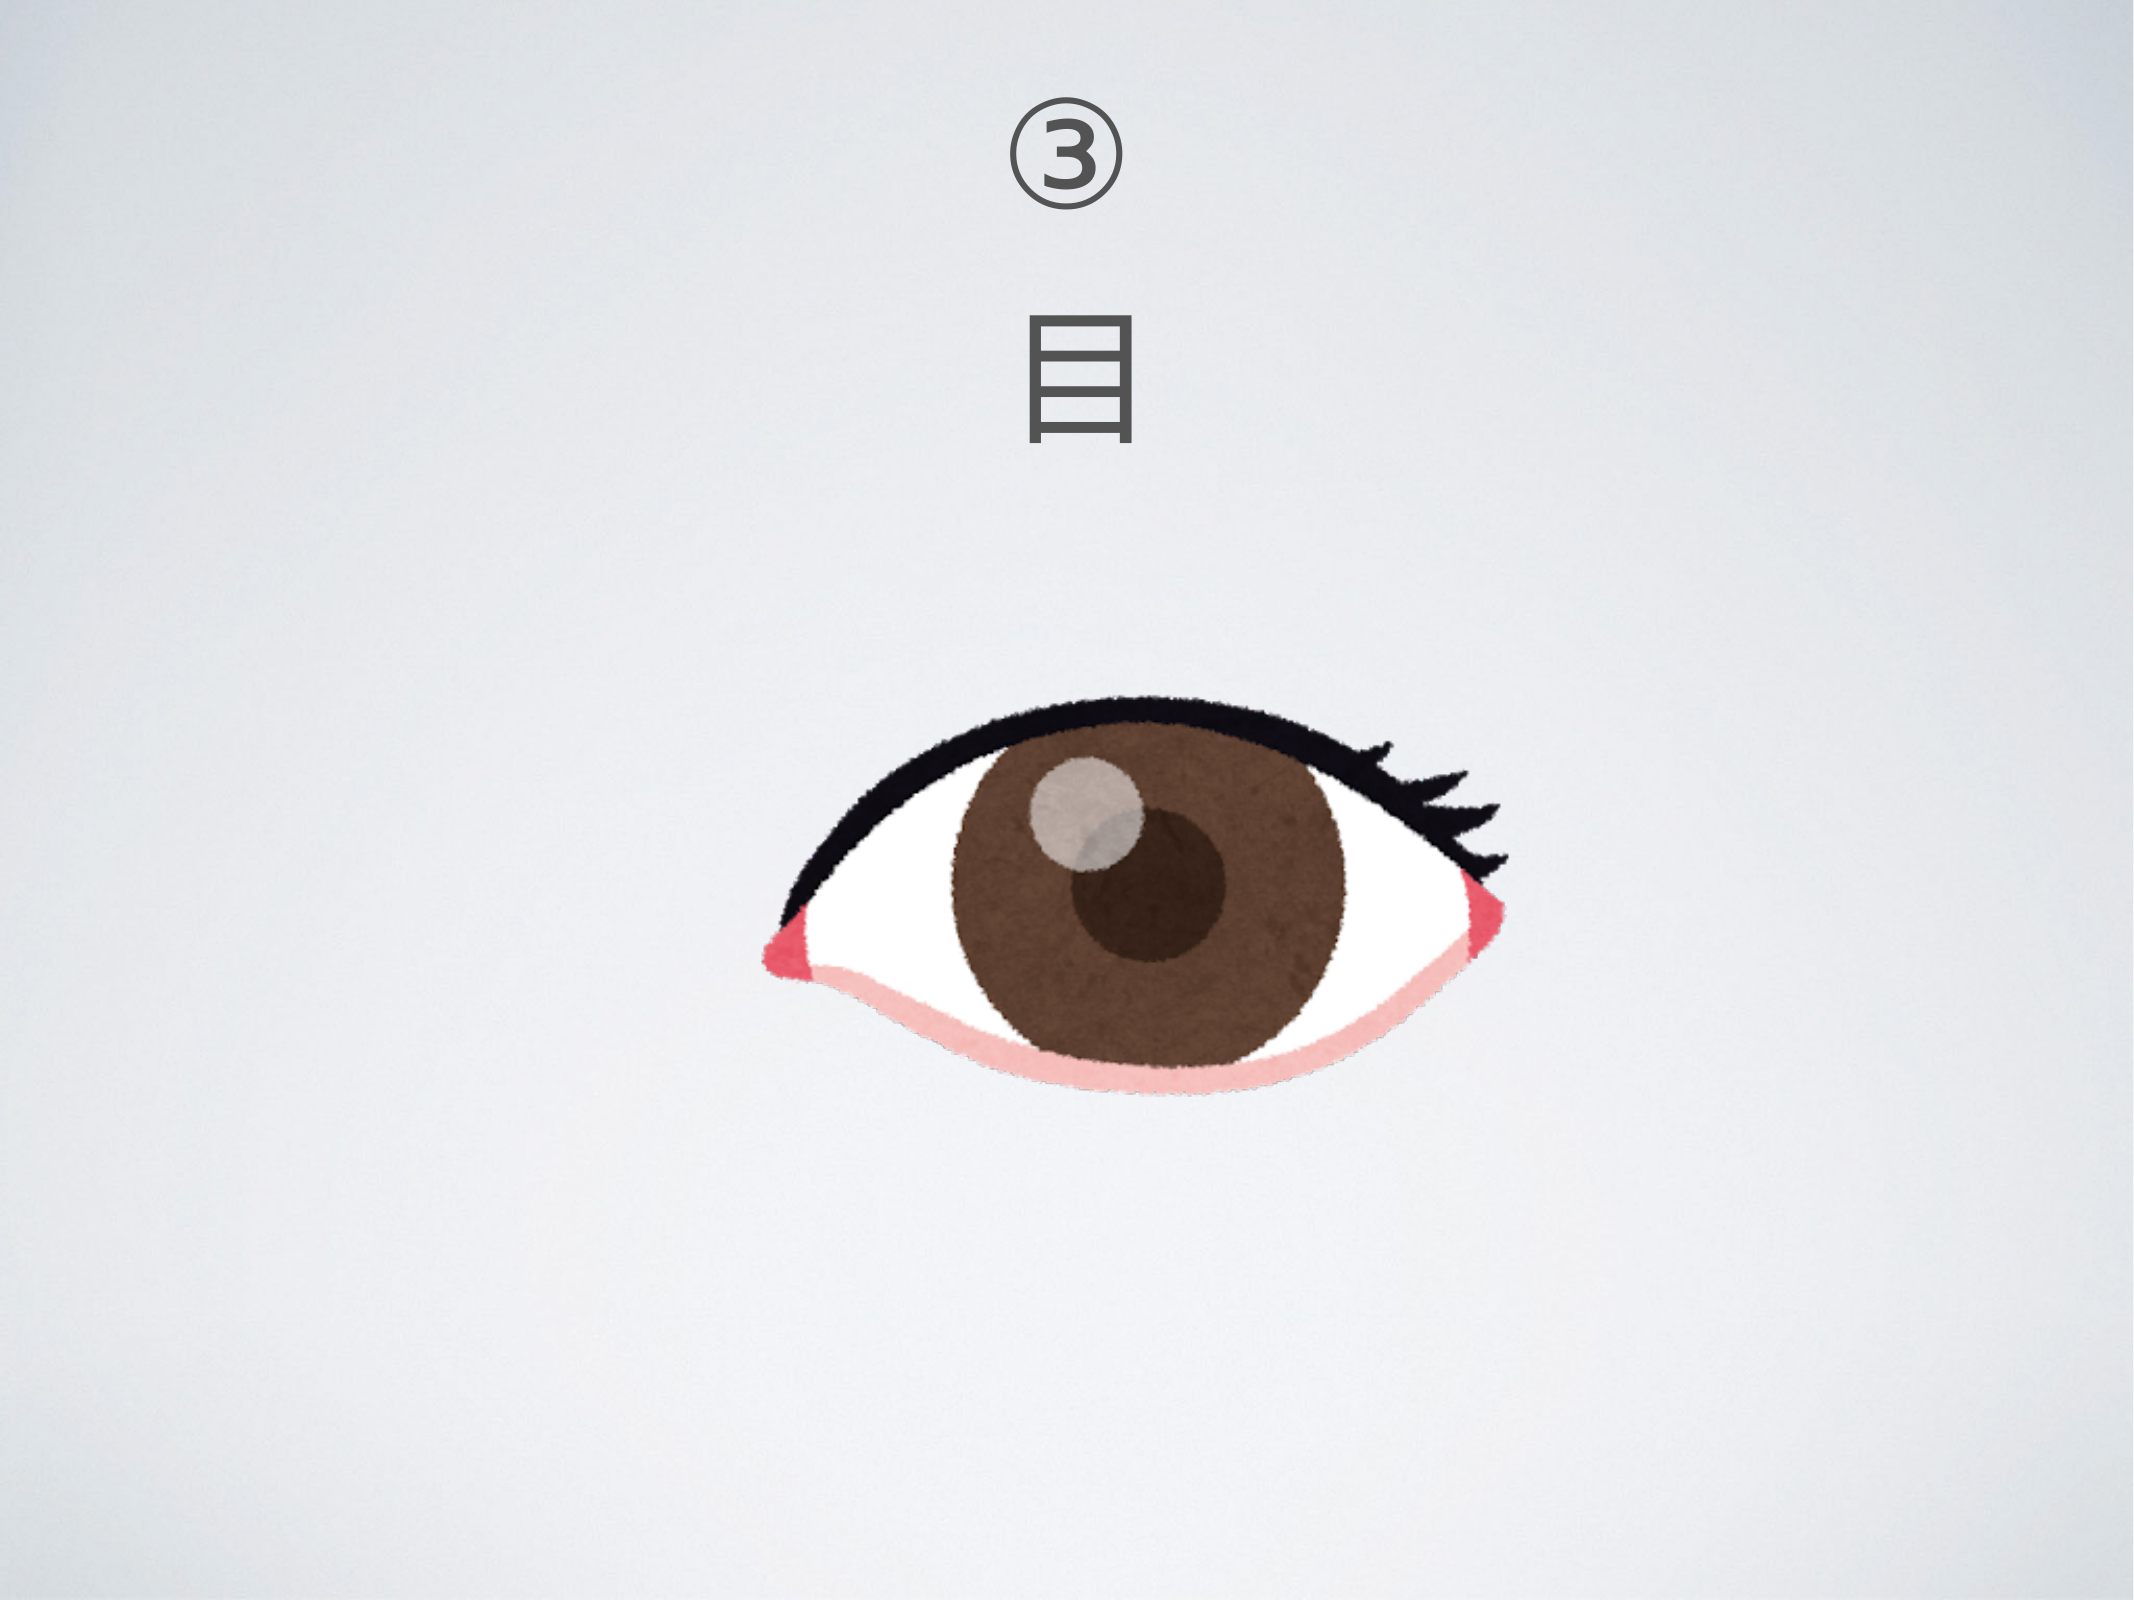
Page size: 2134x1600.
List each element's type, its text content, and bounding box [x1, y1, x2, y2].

text_box 目 [72, 107, 2090, 639]
picture [0, 0, 2134, 1600]
title ③ [57, 0, 2076, 416]
